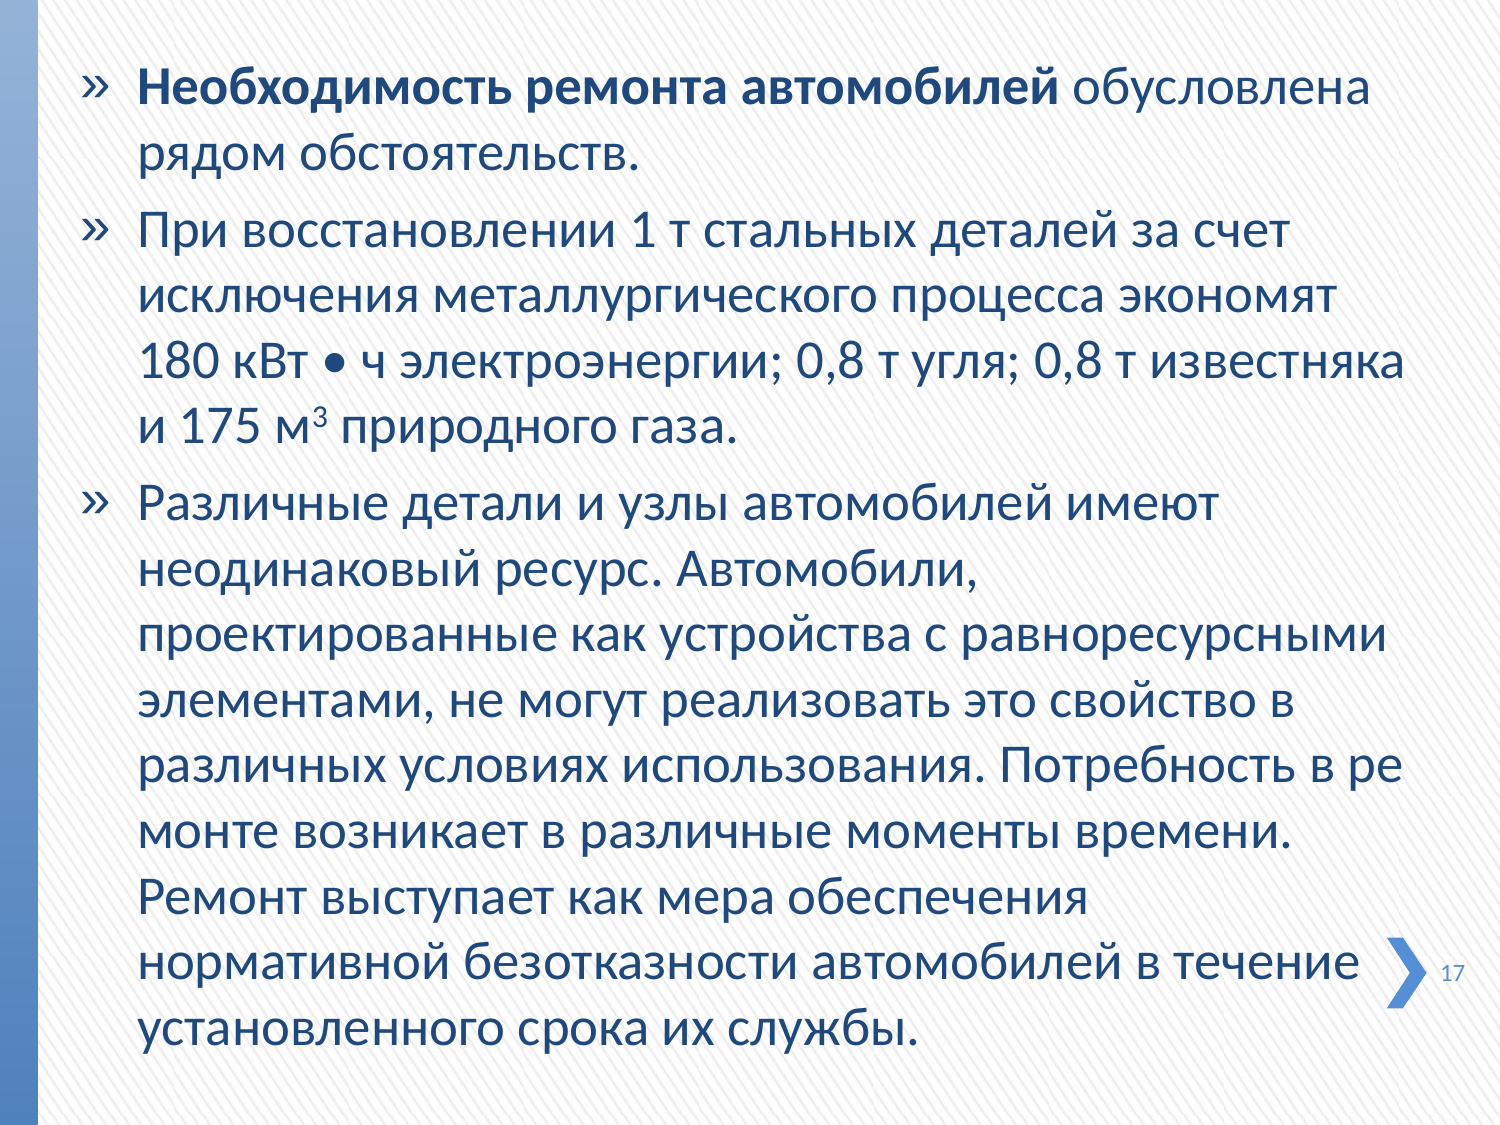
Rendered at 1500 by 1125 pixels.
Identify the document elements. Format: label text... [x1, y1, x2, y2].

slide_number 17 [1425, 941, 1488, 1002]
list Необходимость ремонта автомобилей обусловлена рядом обстоятельств. При восстановлении 1 т стальных деталей за счет исключения металлургического процесса экономят 180 кВт • ч электроэнергии; 0,8 т угля; 0,8 т известняка и 175 м3 природного газа. Различные детали и узлы автомобилей имеют неодинако­вый ресурс. Автомобили, проектированные как устройства с равноресурсными элементами, не могут реализовать это свой­ство в различных условиях использования. Потребность в ре­монте возникает в различные моменты времени. Ремонт вы­ступает как мера обеспечения нормативной безотказности ав­томобилей в течение установленного срока их службы. [64, 42, 1425, 1083]
